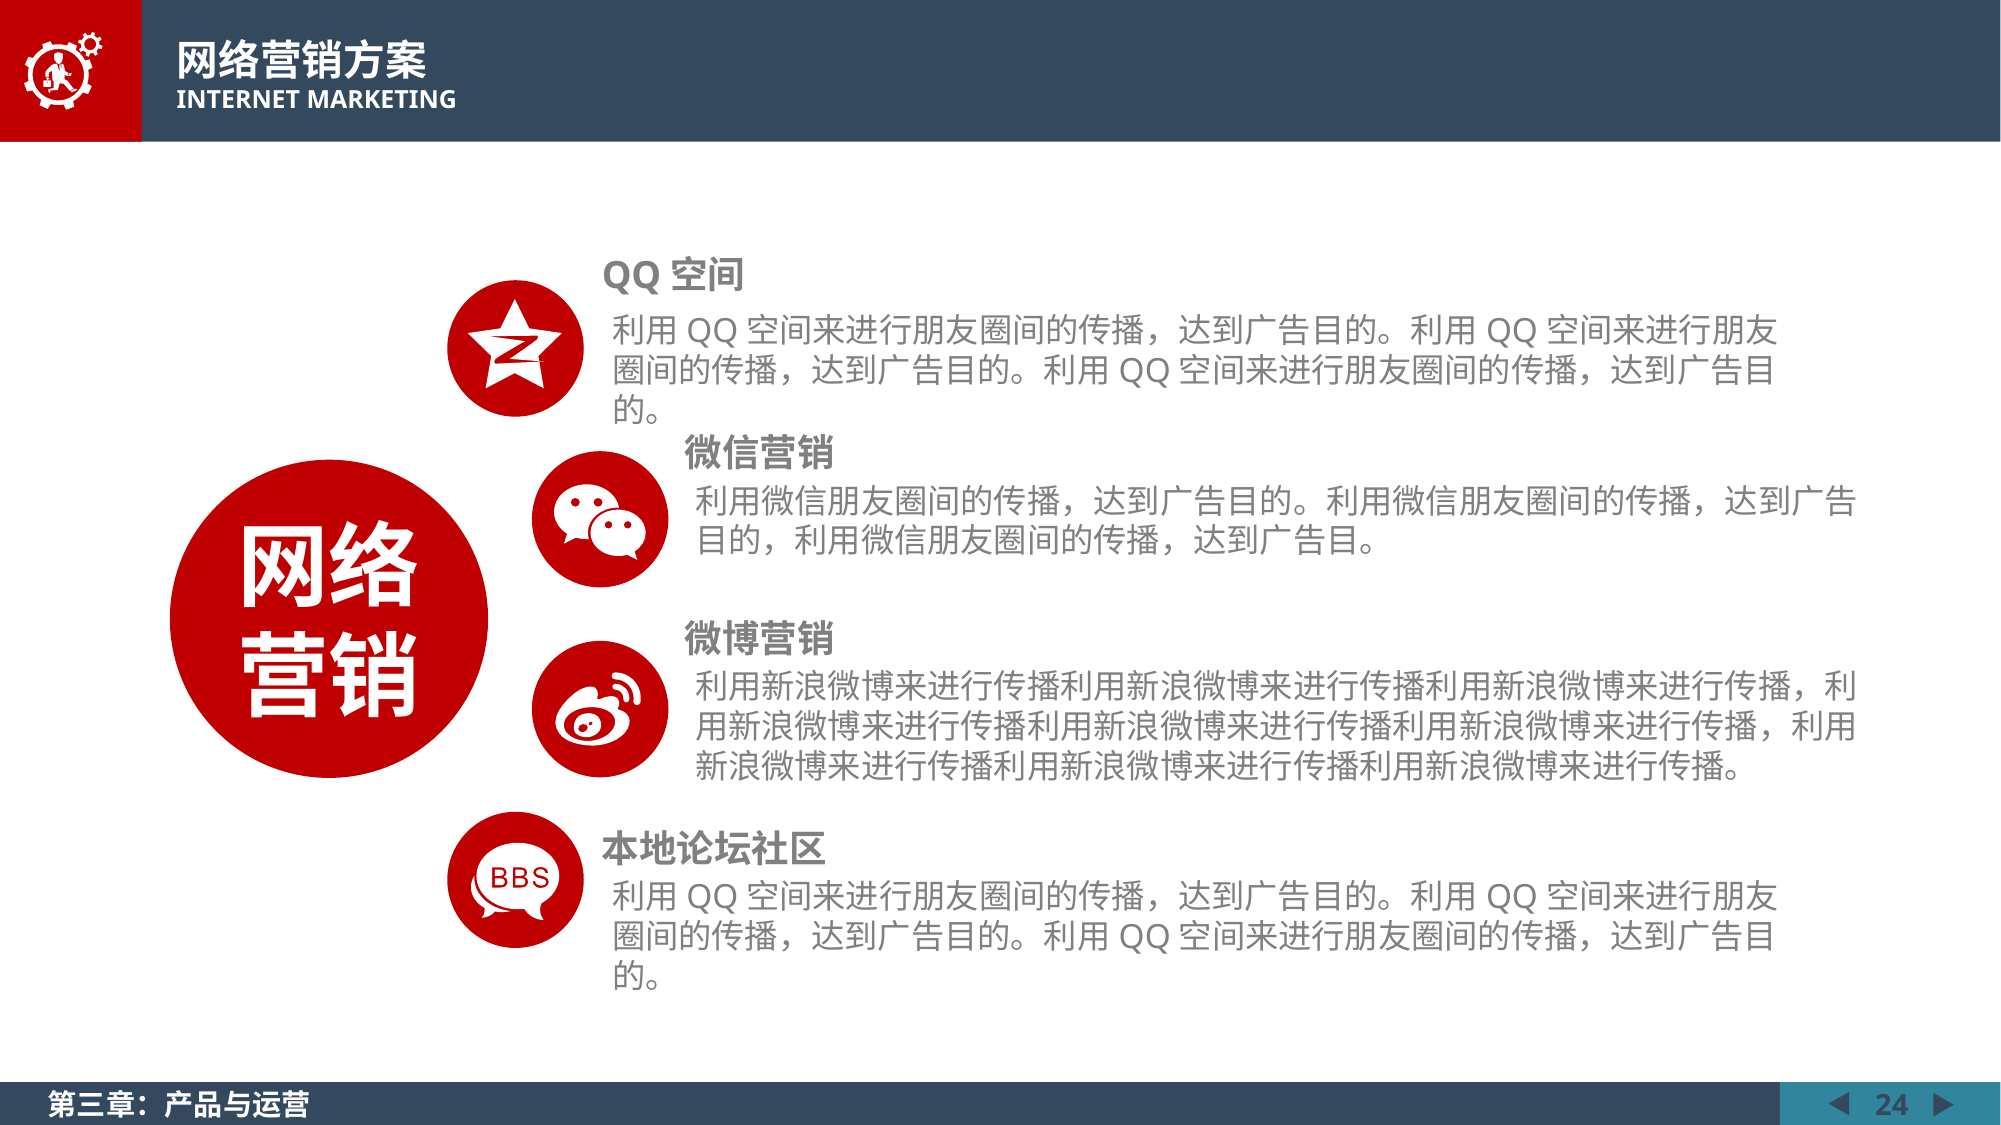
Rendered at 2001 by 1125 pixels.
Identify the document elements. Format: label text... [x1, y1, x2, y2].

text_box 24 [1779, 1078, 2001, 1125]
text_box 利用新浪微博来进行传播利用新浪微博来进行传播利用新浪微博来进行传播，利用新浪微博来进行传播利用新浪微博来进行传播利用新浪微博来进行传播，利用新浪微博来进行传播利用新浪微博来进行传播利用新浪微博来进行传播。 [680, 658, 1887, 793]
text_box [447, 811, 584, 949]
text_box 网络营销方案 INTERNET MARKETING [161, 59, 859, 138]
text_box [531, 450, 669, 588]
text_box 微博营销 [669, 607, 998, 668]
text_box [24, 32, 103, 110]
text_box QQ空间 [587, 243, 915, 303]
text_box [447, 279, 584, 417]
text_box [0, 0, 144, 144]
text_box 利用QQ空间来进行朋友圈间的传播，达到广告目的。利用QQ空间来进行朋友圈间的传播，达到广告目的。利用QQ空间来进行朋友圈间的传播，达到广告目的。 [597, 868, 1804, 1003]
text_box [144, 0, 2001, 144]
text_box 微信营销 [669, 421, 998, 482]
text_box 利用微信朋友圈间的传播，达到广告目的。利用微信朋友圈间的传播，达到广告目的，利用微信朋友圈间的传播，达到广告目。 [680, 472, 1887, 567]
text_box [0, 1080, 8, 1125]
text_box 第三章：产品与运营 [8, 1078, 351, 1125]
text_box [351, 1080, 1778, 1125]
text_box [531, 640, 669, 778]
text_box 利用QQ空间来进行朋友圈间的传播，达到广告目的。利用QQ空间来进行朋友圈间的传播，达到广告目的。利用QQ空间来进行朋友圈间的传播，达到广告目的。 [597, 302, 1804, 437]
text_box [169, 459, 489, 779]
text_box 本地论坛社区 [590, 817, 915, 878]
